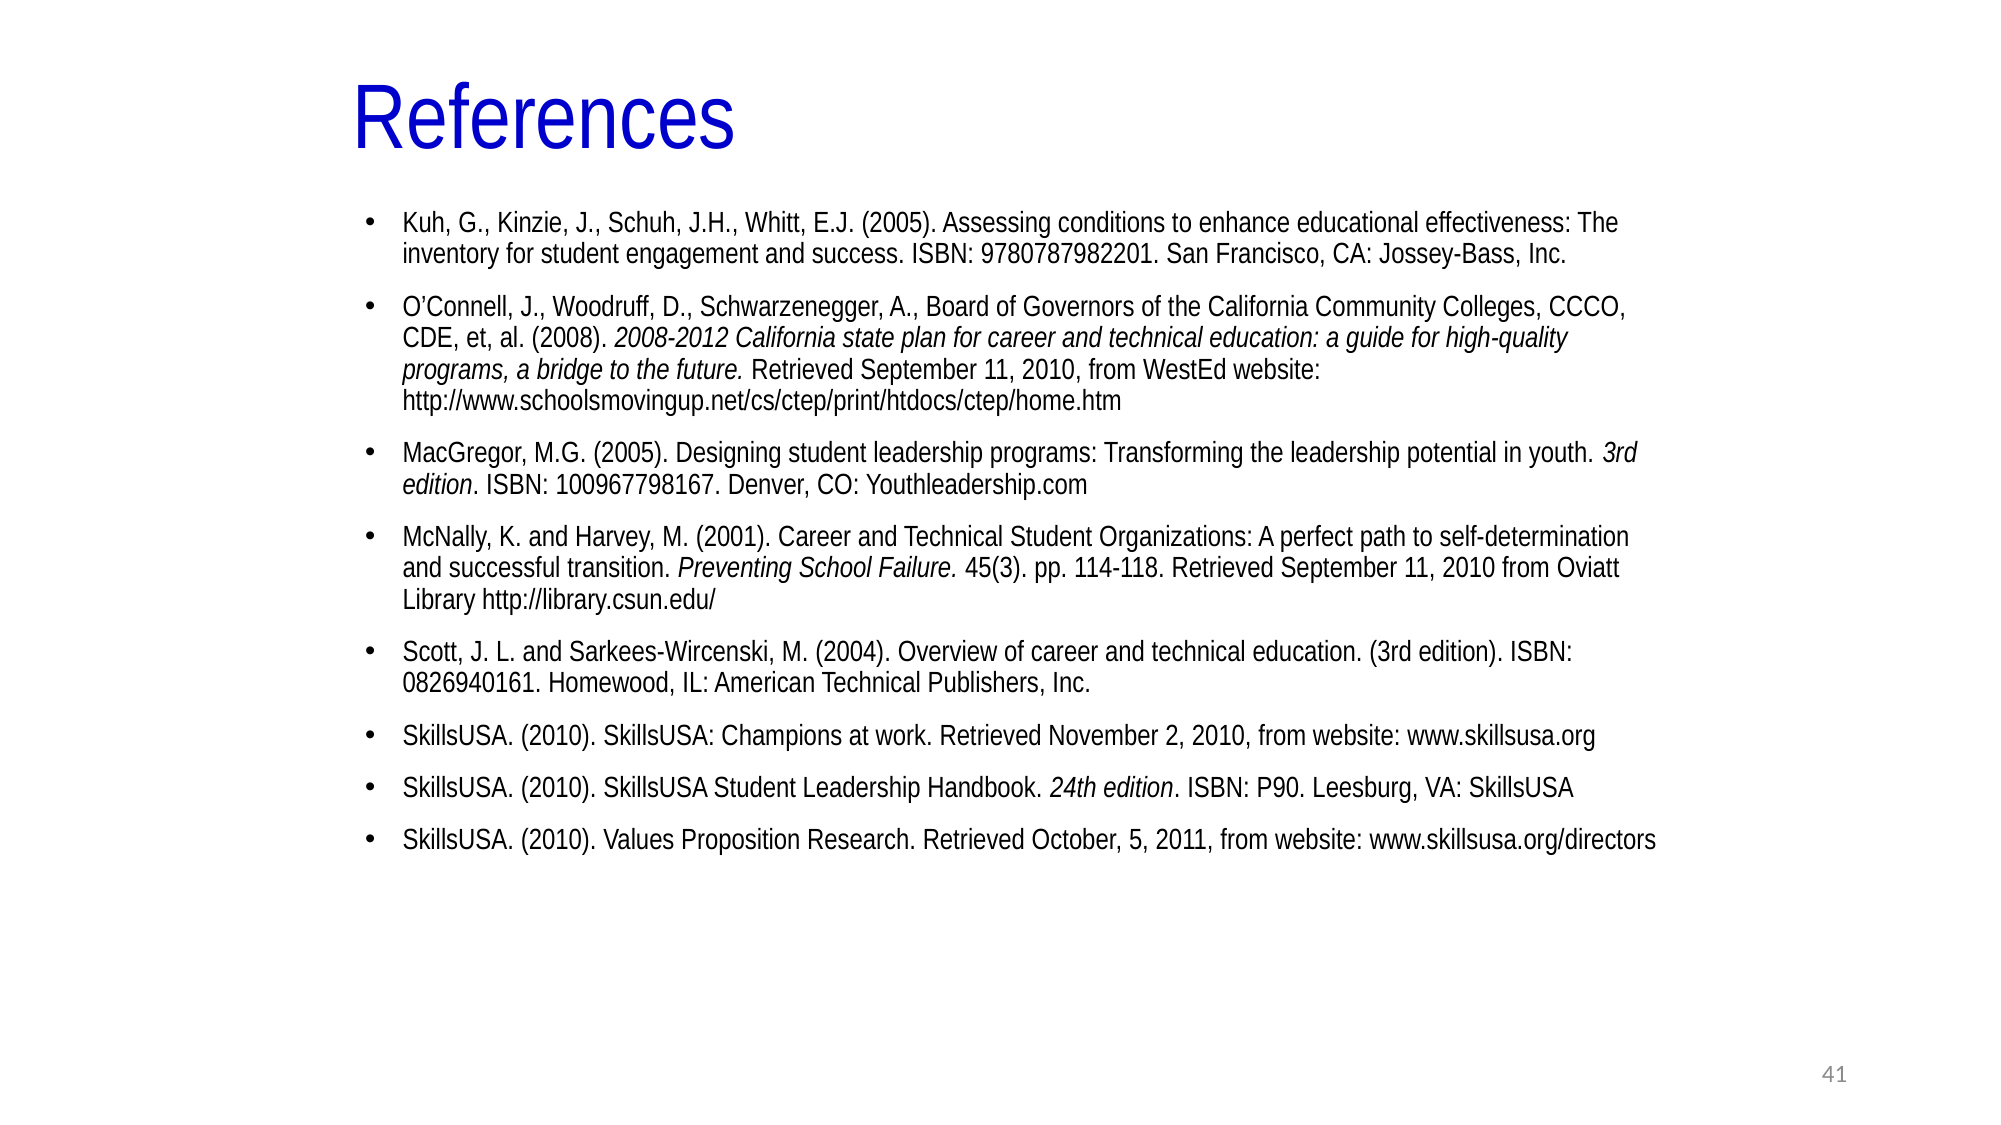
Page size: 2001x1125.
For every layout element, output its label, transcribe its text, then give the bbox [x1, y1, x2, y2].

list Kuh, G., Kinzie, J., Schuh, J.H., Whitt, E.J. (2005). Assessing conditions to enhance educational effectiveness: The inventory for student engagement and success. ISBN: 9780787982201. San Francisco, CA: Jossey-Bass, Inc. O’Connell, J., Woodruff, D., Schwarzenegger, A., Board of Governors of the California Community Colleges, CCCO, CDE, et, al. (2008). 2008-2012 California state plan for career and technical education: a guide for high-quality programs, a bridge to the future. Retrieved September 11, 2010, from WestEd website: http://www.schoolsmovingup.net/cs/ctep/print/htdocs/ctep/home.htm MacGregor, M.G. (2005). Designing student leadership programs: Transforming the leadership potential in youth. 3rd edition. ISBN: 100967798167. Denver, CO: Youthleadership.com McNally, K. and Harvey, M. (2001). Career and Technical Student Organizations: A perfect path to self-determination and successful transition. Preventing School Failure. 45(3). pp. 114-118. Retrieved September 11, 2010 from Oviatt Library http://library.csun.edu/ Scott, J. L. and Sarkees-Wircenski, M. (2004). Overview of career and technical education. (3rd edition). ISBN: 0826940161. Homewood, IL: American Technical Publishers, Inc. SkillsUSA. (2010). SkillsUSA: Champions at work. Retrieved November 2, 2010, from website: www.skillsusa.org SkillsUSA. (2010). SkillsUSA Student Leadership Handbook. 24th edition. ISBN: P90. Leesburg, VA: SkillsUSA SkillsUSA. (2010). Values Proposition Research. Retrieved October, 5, 2011, from website: www.skillsusa.org/directors [350, 200, 1688, 1000]
slide_number 41 [1412, 1042, 1863, 1103]
title References [337, 24, 1463, 213]
